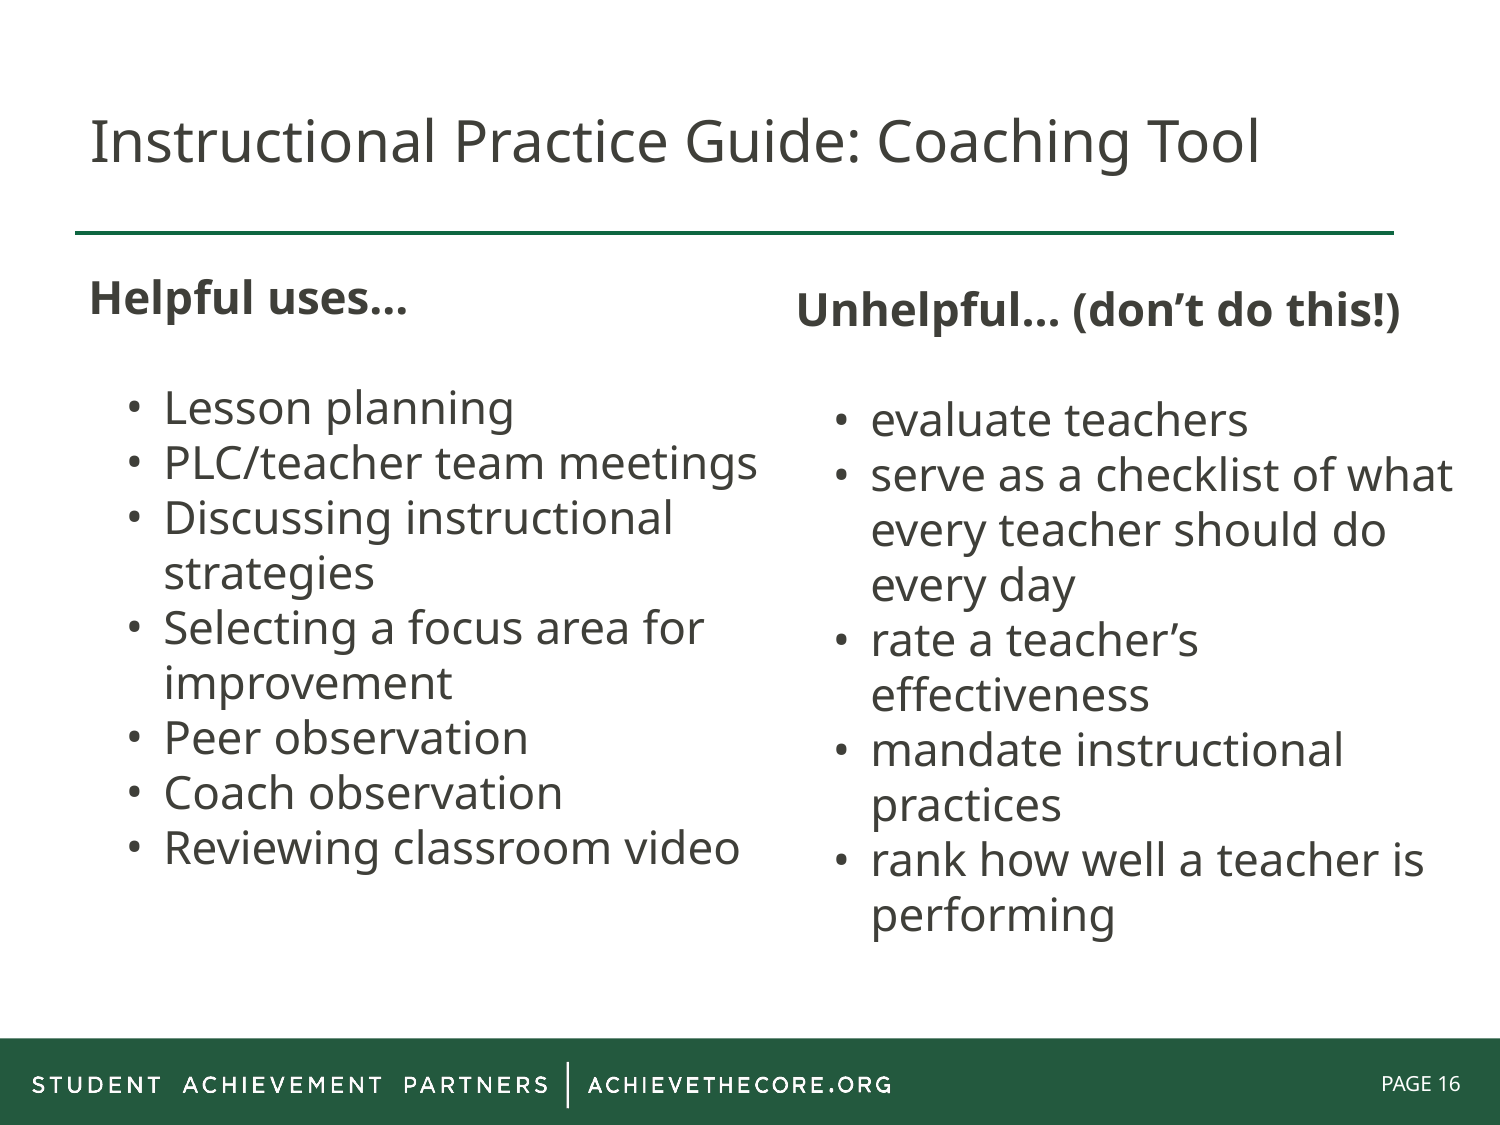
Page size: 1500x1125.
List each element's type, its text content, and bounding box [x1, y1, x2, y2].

picture [12, 1055, 911, 1112]
title Instructional Practice Guide: Coaching Tool [75, 45, 1425, 233]
text_box Helpful uses... Lesson planning PLC/teacher team meetings Discussing instructional strategies Selecting a focus area for improvement Peer observation Coach observation Reviewing classroom video [73, 253, 798, 1038]
text_box Unhelpful... (don’t do this!) evaluate teachers serve as a checklist of what every teacher should do every day rate a teacher’s effectiveness mandate instructional practices rank how well a teacher is performing [780, 265, 1475, 1050]
